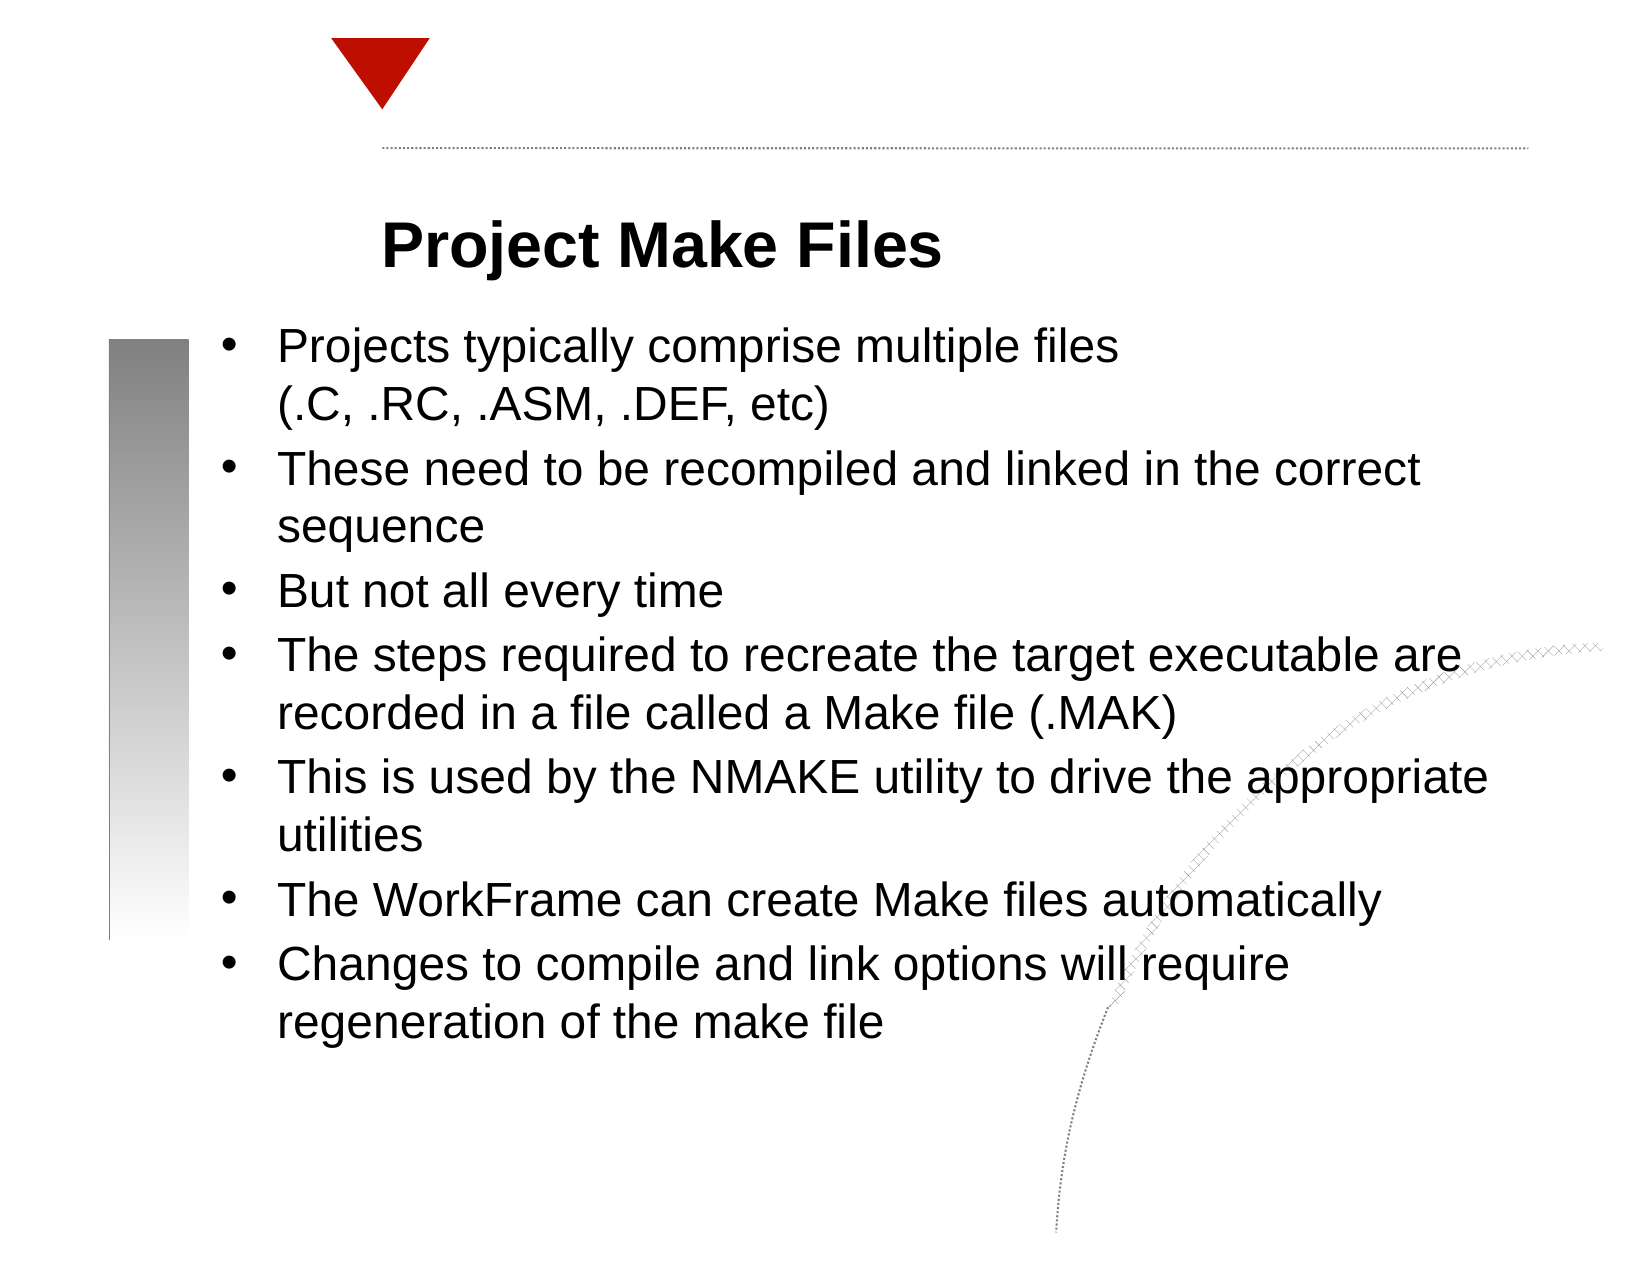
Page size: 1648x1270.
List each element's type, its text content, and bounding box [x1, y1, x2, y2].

text_box Project Make Files [381, 202, 1533, 280]
text_box Projects typically comprise multiple files (.C, .RC, .ASM, .DEF, etc) These need to be recompiled and linked in the correct sequence But not all every time The steps required to recreate the target executable are recorded in a file called a Make file (.MAK) This is used by the NMAKE utility to drive the appropriate utilities The WorkFrame can create Make files automatically Changes to compile and link options will require regeneration of the make file [220, 315, 1526, 1048]
